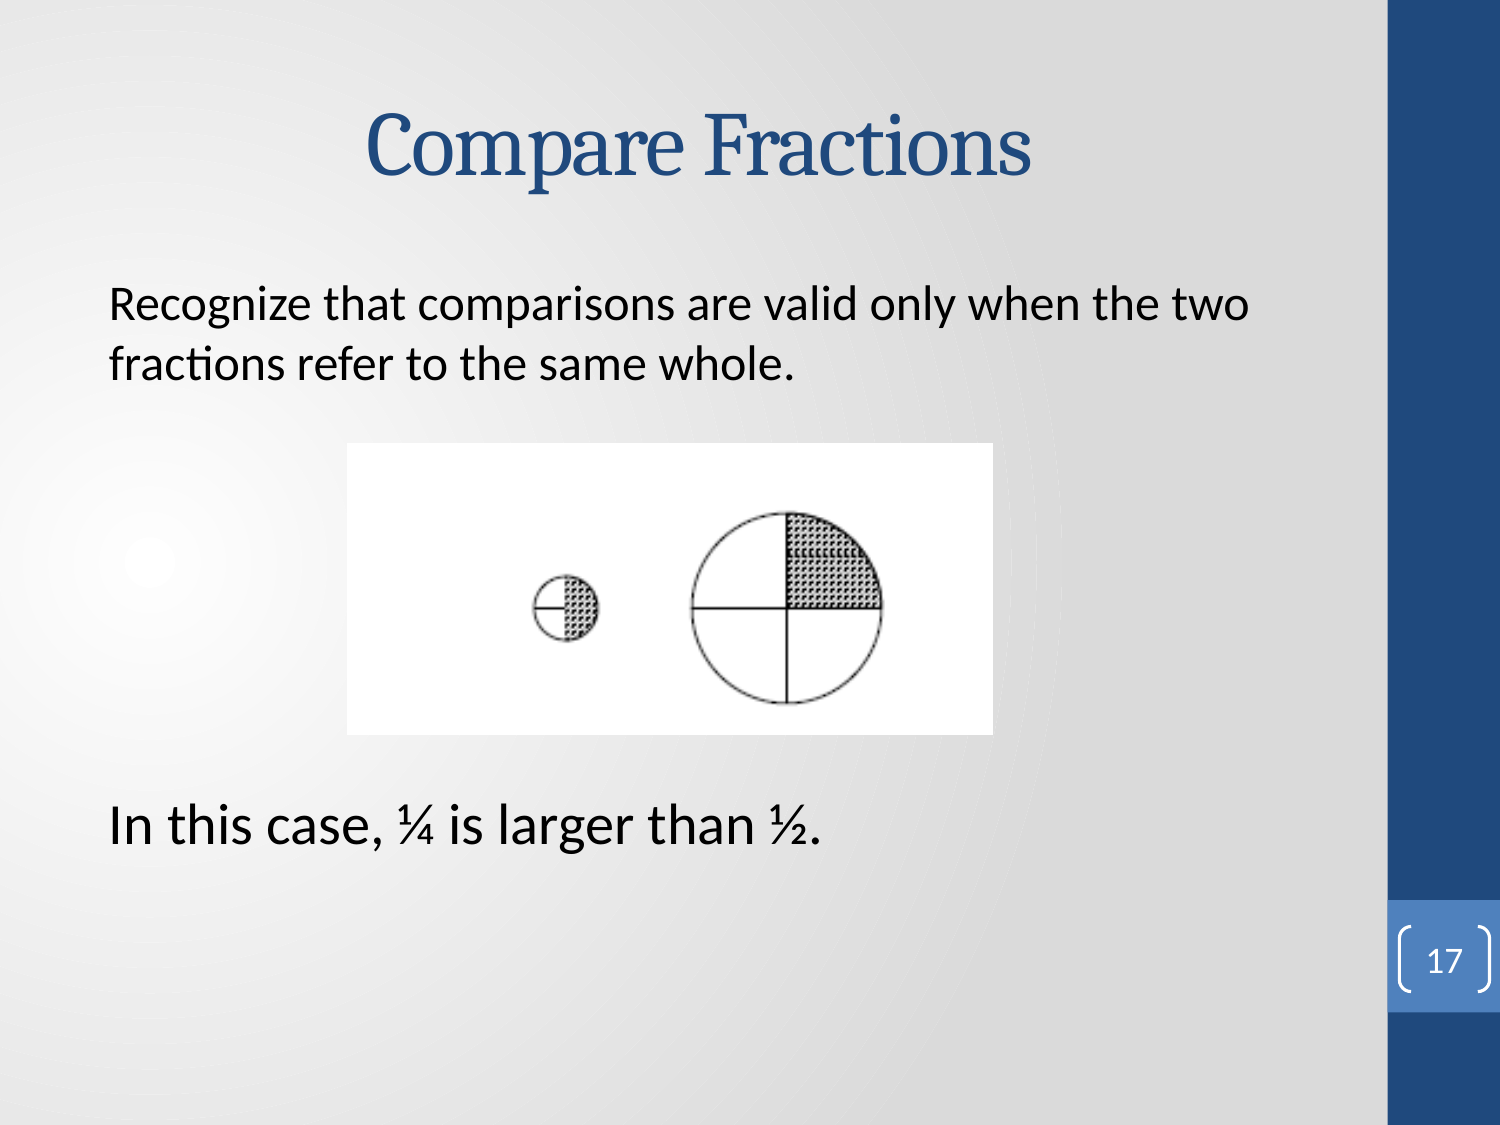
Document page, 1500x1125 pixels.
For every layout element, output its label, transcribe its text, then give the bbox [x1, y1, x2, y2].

list Recognize that comparisons are valid only when the two fractions refer to the same whole. In this case, ¼ is larger than ½. [75, 262, 1325, 1050]
title Compare Fractions [75, 45, 1325, 233]
slide_number 17 [1397, 924, 1492, 994]
picture [347, 443, 993, 735]
